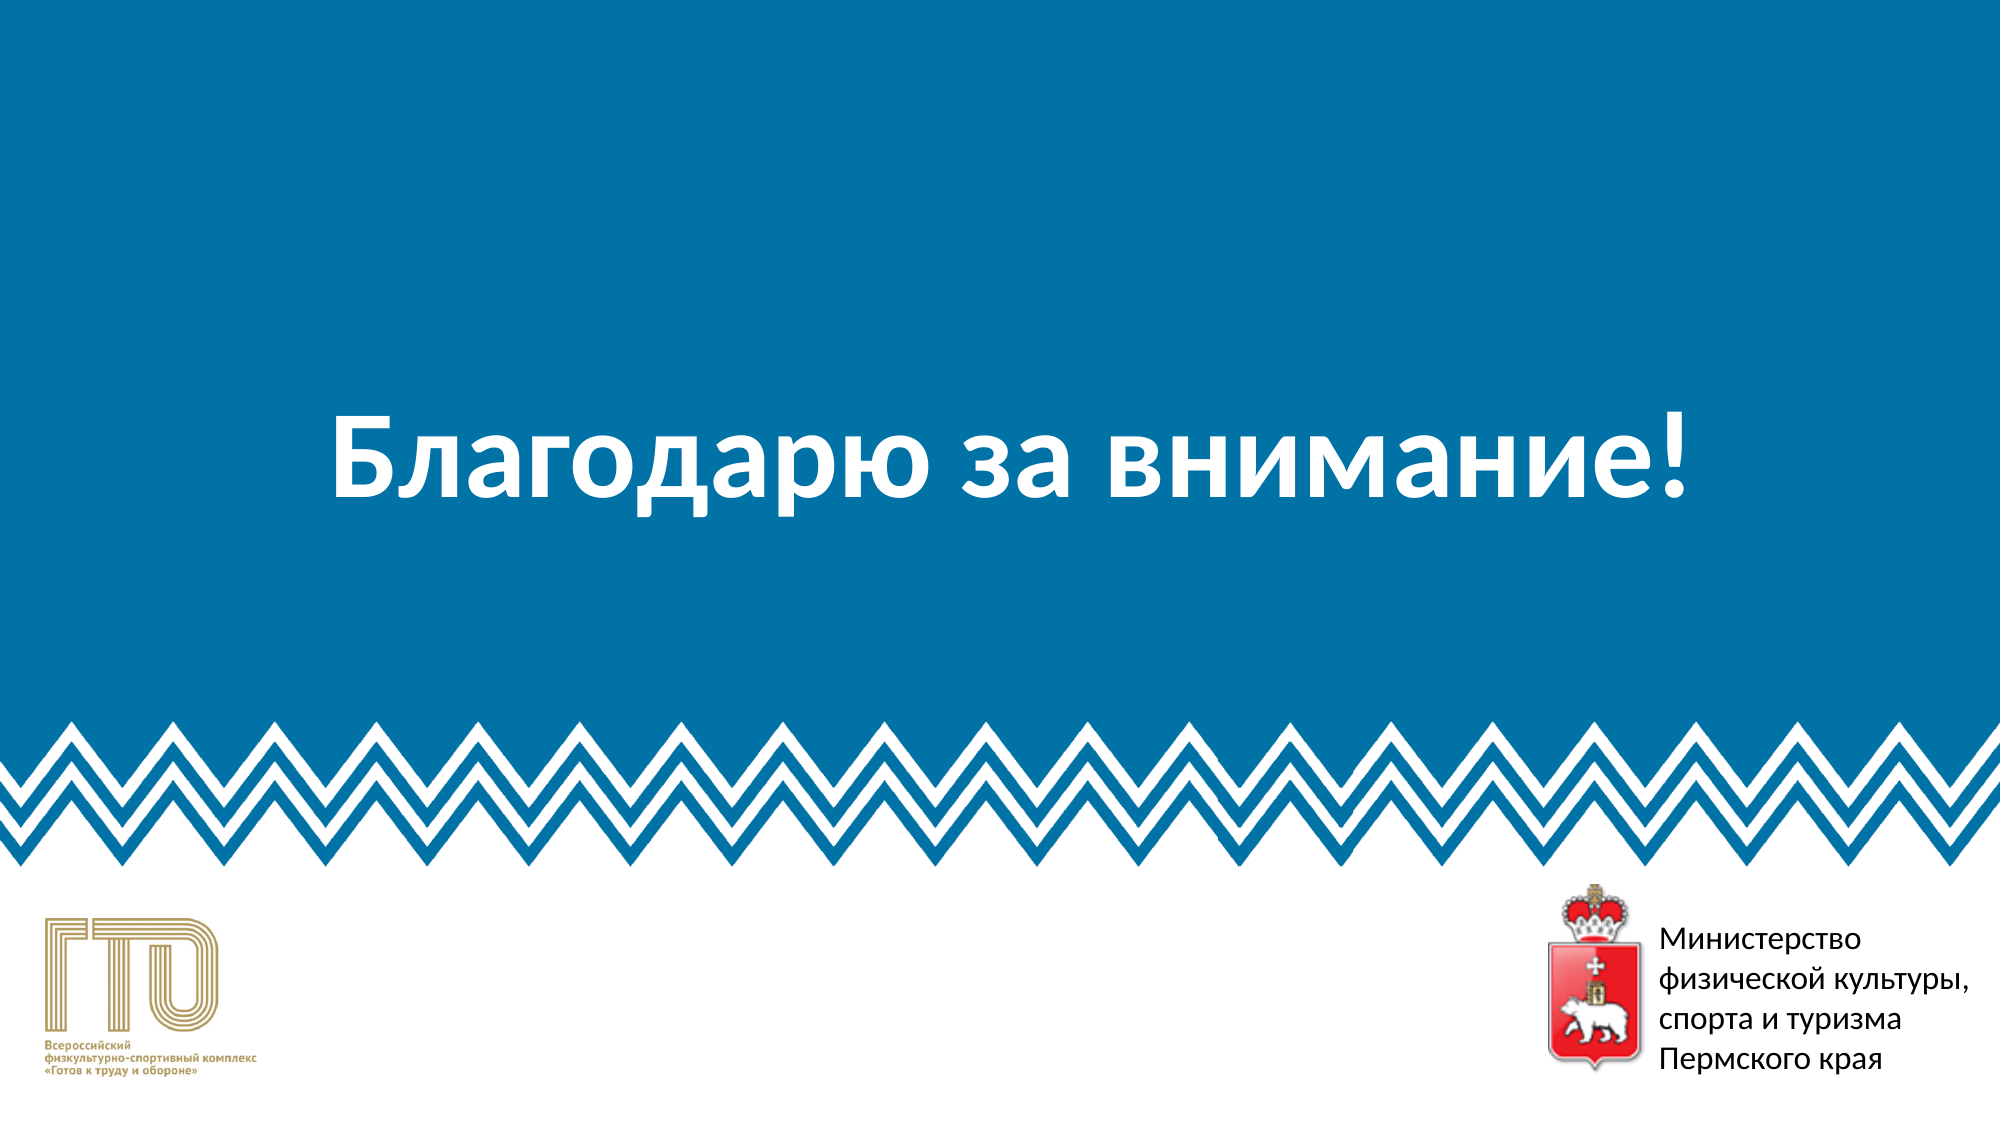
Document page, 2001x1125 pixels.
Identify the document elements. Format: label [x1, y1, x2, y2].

picture [469, 436, 519, 497]
picture [1530, 437, 1584, 497]
picture [533, 437, 569, 496]
picture [779, 436, 834, 516]
picture [1461, 437, 1513, 496]
text_box [1548, 884, 2000, 1075]
picture [1018, 436, 1068, 497]
picture [1241, 437, 1295, 497]
picture [1668, 412, 1681, 466]
picture [0, 801, 2000, 897]
picture [45, 918, 257, 1077]
picture [337, 416, 392, 496]
picture [638, 437, 707, 517]
picture [1666, 480, 1683, 497]
picture [714, 436, 764, 497]
picture [0, 723, 2000, 807]
picture [573, 436, 632, 497]
picture [1173, 437, 1225, 496]
picture [0, 762, 2000, 846]
picture [1595, 436, 1650, 497]
picture [963, 436, 1008, 497]
picture [1311, 437, 1383, 496]
picture [1397, 436, 1447, 497]
picture [846, 436, 928, 497]
picture [399, 437, 457, 497]
picture [1111, 437, 1160, 496]
